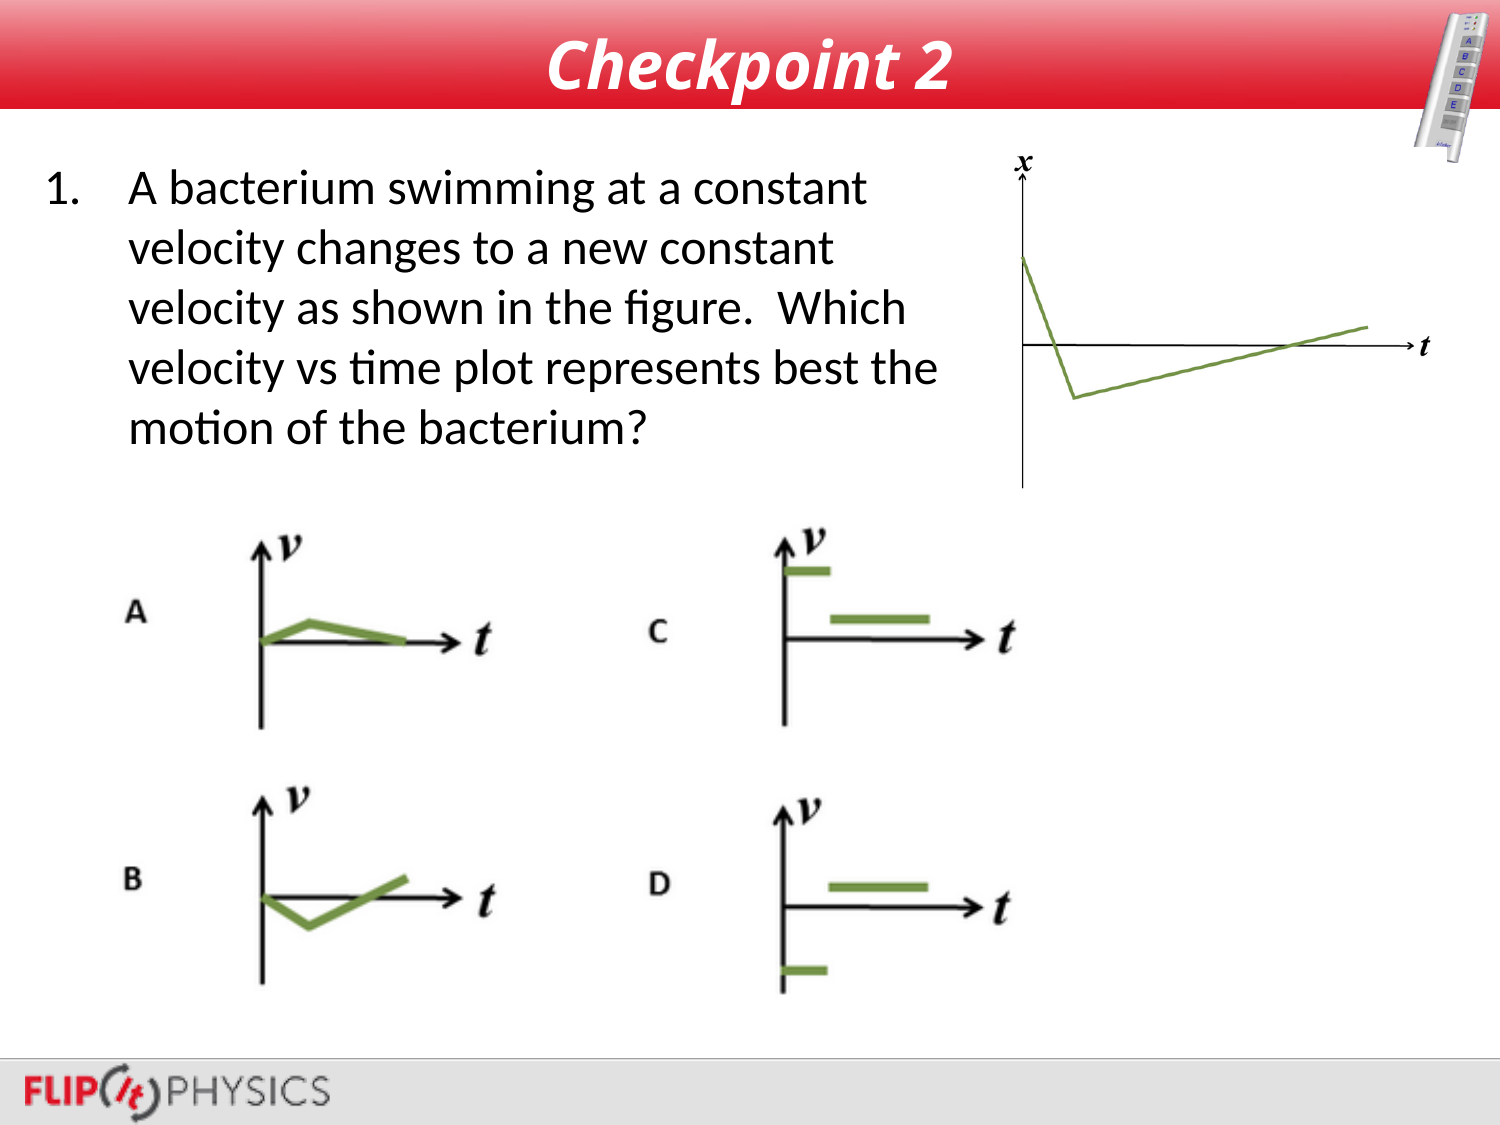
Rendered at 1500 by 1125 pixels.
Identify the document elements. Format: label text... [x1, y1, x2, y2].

picture [0, 1058, 1500, 1125]
picture [631, 519, 1029, 735]
title Checkpoint 2 [75, 15, 1425, 91]
picture [110, 519, 504, 750]
picture [0, 0, 1500, 500]
picture [631, 788, 1029, 1006]
list A bacterium swimming at a constant velocity changes to a new constant velocity as shown in the figure. Which velocity vs time plot represents best the motion of the bacterium? [29, 147, 955, 1005]
picture [110, 775, 516, 991]
